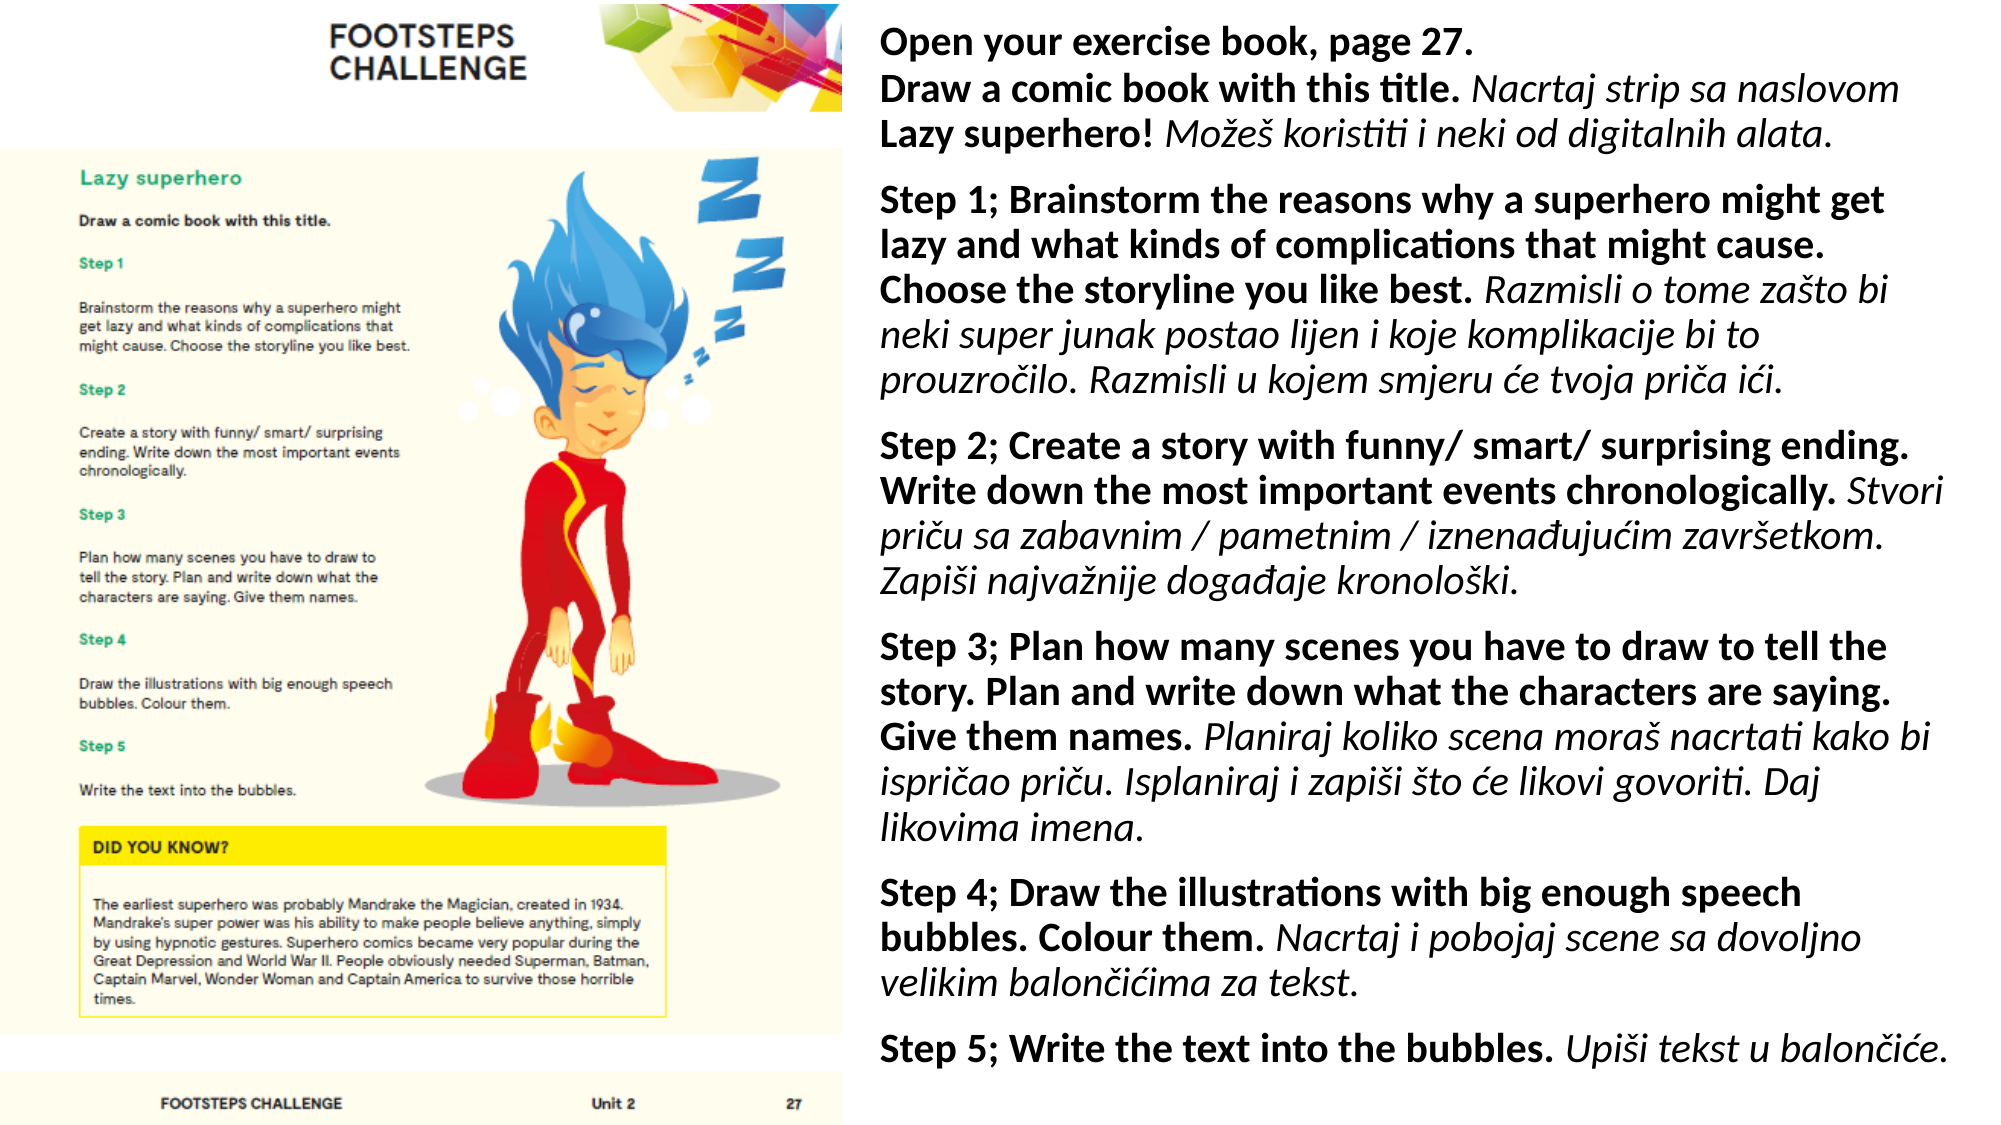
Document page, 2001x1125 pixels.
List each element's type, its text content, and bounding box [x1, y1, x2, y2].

text_box Open your exercise book, page 27. [864, 12, 1853, 58]
text_box Draw a comic book with this title. Nacrtaj strip sa naslovom Lazy superhero! Možeš koristiti i neki od digitalnih alata. Step 1; Brainstorm the reasons why a superhero might get lazy and what kinds of complications that might cause. Choose the storyline you like best. Razmisli o tome zašto bi neki super junak postao lijen i koje komplikacije bi to prouzročilo. Razmisli u kojem smjeru će tvoja priča ići. Step 2; Create a story with funny/ smart/ surprising ending. Write down the most important events chronologically. Stvori priču sa zabavnim / pametnim / iznenađujućim završetkom. Zapiši najvažnije događaje kronološki. Step 3; Plan how many scenes you have to draw to tell the story. Plan and write down what the characters are saying. Give them names. Planiraj koliko scena moraš nacrtati kako bi ispričao priču. Isplaniraj i zapiši što će likovi govoriti. Daj likovima imena. Step 4; Draw the illustrations with big enough speech bubbles. Colour them. Nacrtaj i pobojaj scene sa dovoljno velikim balončićima za tekst. Step 5; Write the text into the bubbles. Upiši tekst u balončiće. [864, 58, 1971, 1125]
picture [0, 4, 842, 1125]
